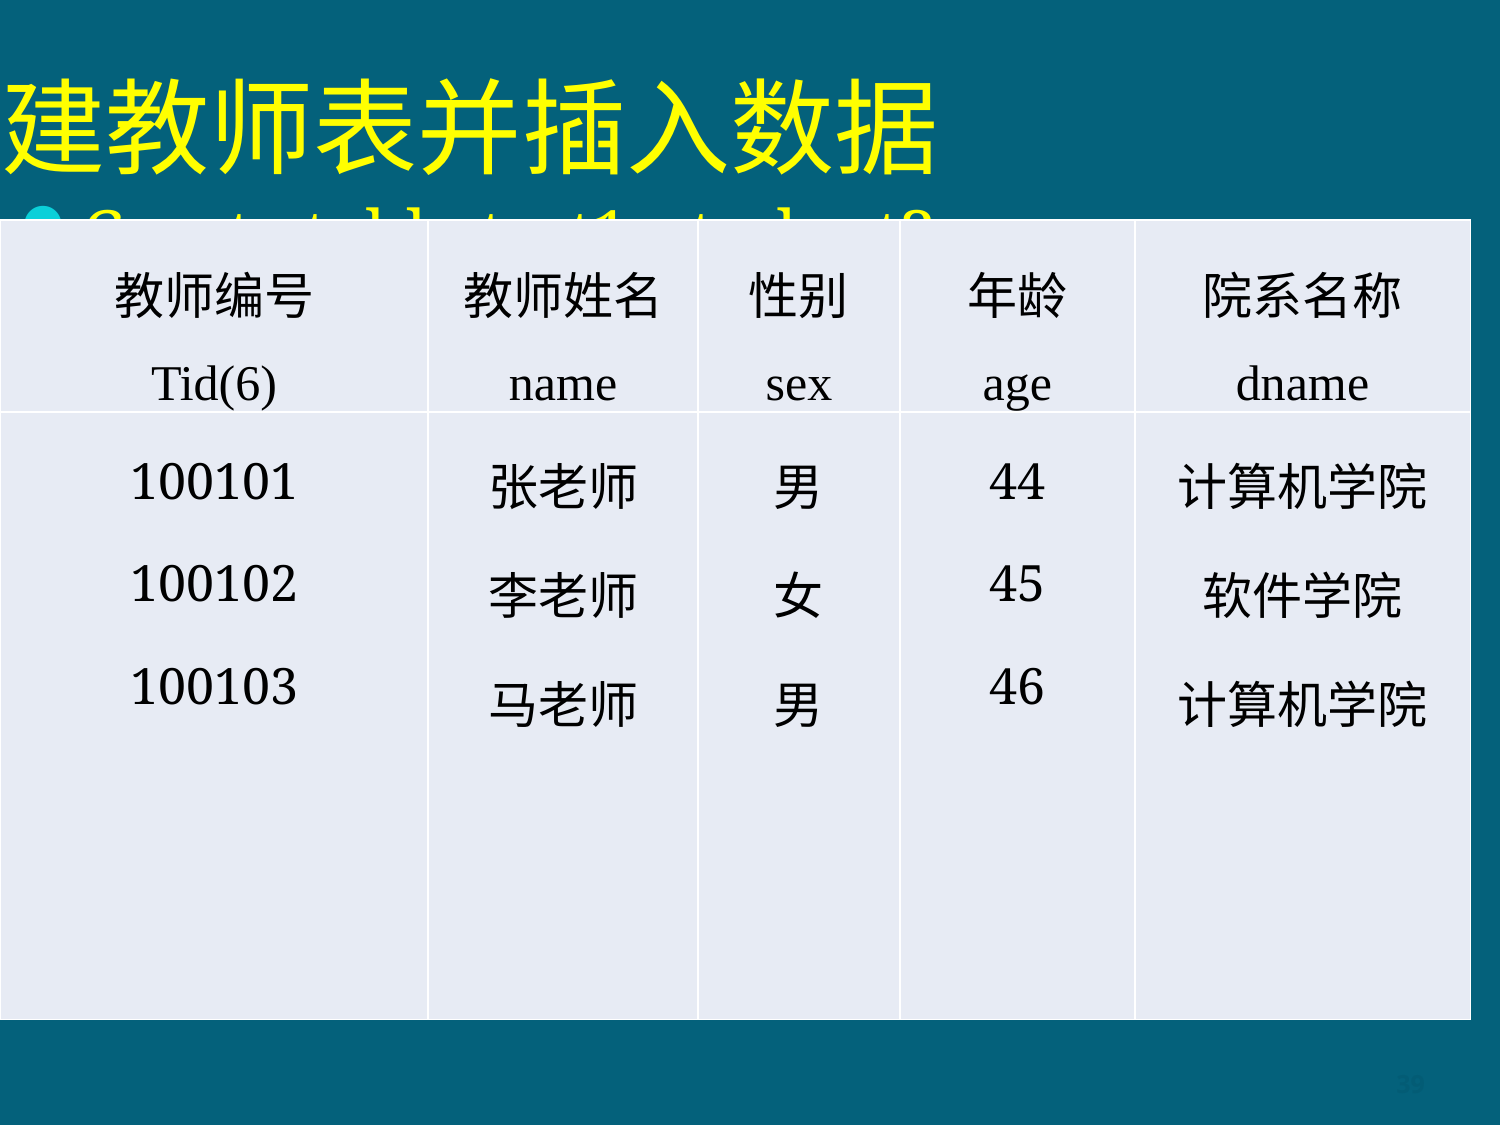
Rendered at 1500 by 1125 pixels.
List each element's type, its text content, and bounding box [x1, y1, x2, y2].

table_header 教师姓名 name [429, 221, 697, 411]
title 建教师表并插入数据 [0, 0, 1500, 188]
table_cell 张老师 李老师 马老师 [429, 413, 697, 1019]
table_cell 男 女 男 [699, 413, 899, 1019]
list Create table test1_student3 as select sid,name, 2014- extract(year from birthday) age ,birthday,dname,class from test1_student; [4, 184, 1500, 1125]
table_header 性别 sex [699, 221, 899, 411]
table_cell 44 45 46 [901, 413, 1134, 1019]
table_cell 计算机学院 软件学院 计算机学院 [1136, 413, 1470, 1019]
table_header 年龄 age [901, 221, 1134, 411]
table_header 教师编号 Tid(6) [1, 221, 427, 411]
table_header 院系名称 dname [1136, 221, 1470, 411]
table_cell 100101 100102 100103 [1, 413, 427, 1019]
